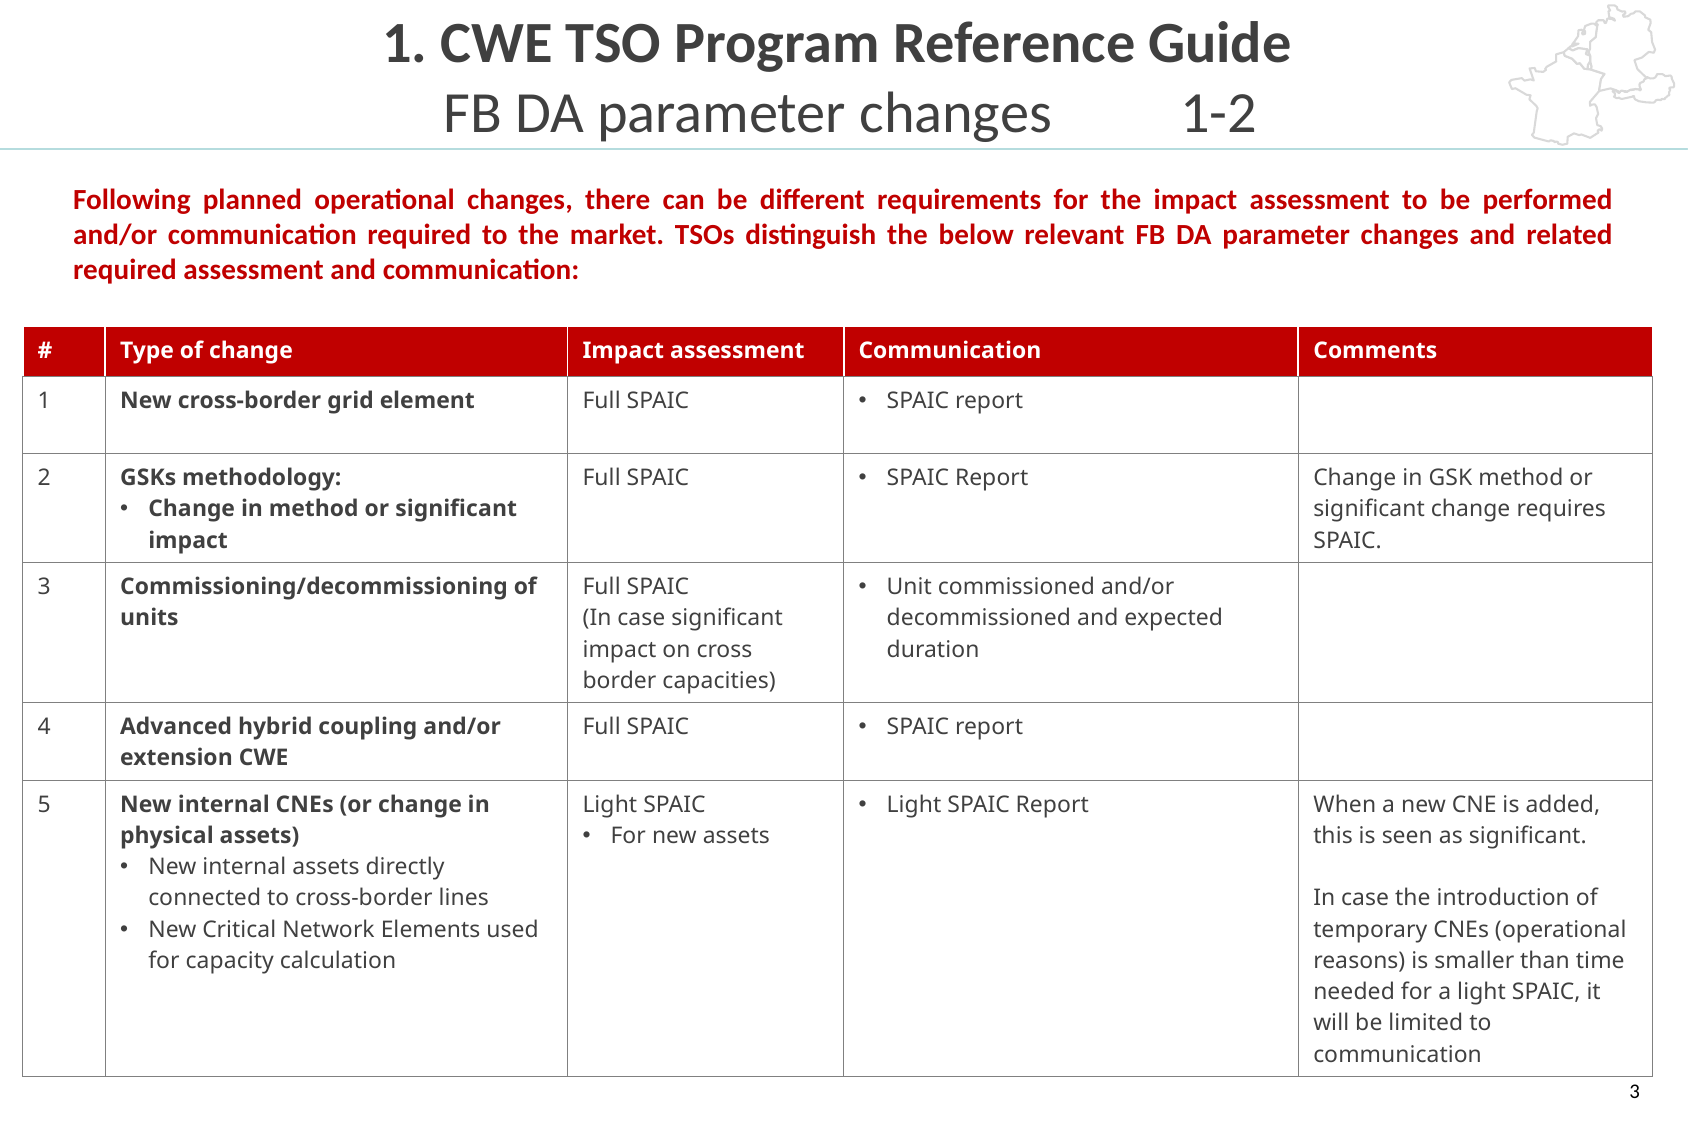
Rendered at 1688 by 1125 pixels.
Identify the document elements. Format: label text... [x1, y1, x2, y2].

table_cell Commissioning/decommissioning of units [106, 563, 567, 702]
table_cell Light SPAIC Report [844, 781, 1298, 1076]
table_cell 4 [23, 703, 105, 780]
table_cell Change in GSK method or significant change requires SPAIC. [1299, 454, 1652, 562]
table_cell New internal CNEs (or change in physical assets) New internal assets directly connected to cross-border lines New Critical Network Elements used for capacity calculation [106, 781, 567, 1076]
table_cell 3 [23, 563, 105, 702]
text_box Following planned operational changes, there can be different requirements for the impact assessment to be performed and/or communication required to the market. TSOs distinguish the below relevant FB DA parameter changes and related required assessment and communication: [58, 172, 1630, 283]
table_cell Light SPAIC For new assets [568, 781, 843, 1076]
table_cell Full SPAIC (In case significant impact on cross border capacities) [568, 563, 843, 702]
table_cell 1 [23, 377, 105, 453]
table_cell [1299, 377, 1652, 453]
table_header # [24, 327, 104, 376]
table_cell 5 [23, 781, 105, 1076]
table_cell SPAIC report [844, 377, 1298, 453]
table_cell GSKs methodology: Change in method or significant impact [106, 454, 567, 562]
table_header Impact assessment [568, 327, 843, 376]
table_cell [1299, 563, 1652, 702]
table_cell Advanced hybrid coupling and/or extension CWE [106, 703, 567, 780]
table_cell Full SPAIC [568, 454, 843, 562]
table_cell 2 [23, 454, 105, 562]
table_cell New cross-border grid element [106, 377, 567, 453]
table_cell Unit commissioned and/or decommissioned and expected duration [844, 563, 1298, 702]
table_cell When a new CNE is added, this is seen as significant. In case the introduction of temporary CNEs (operational reasons) is smaller than time needed for a light SPAIC, it will be limited to communication [1299, 781, 1652, 1076]
table_cell [1299, 703, 1652, 780]
table_cell Full SPAIC [568, 703, 843, 780]
table_header Comments [1299, 327, 1652, 376]
table_cell SPAIC report [844, 703, 1298, 780]
text_box 1. CWE TSO Program Reference Guide FB DA parameter changes 1-2 [0, 0, 1688, 149]
table_cell Full SPAIC [568, 377, 843, 453]
slide_number 3 [1614, 1070, 1688, 1124]
table_header Communication [845, 327, 1297, 376]
table_header Type of change [106, 327, 567, 376]
table_cell SPAIC Report [844, 454, 1298, 562]
